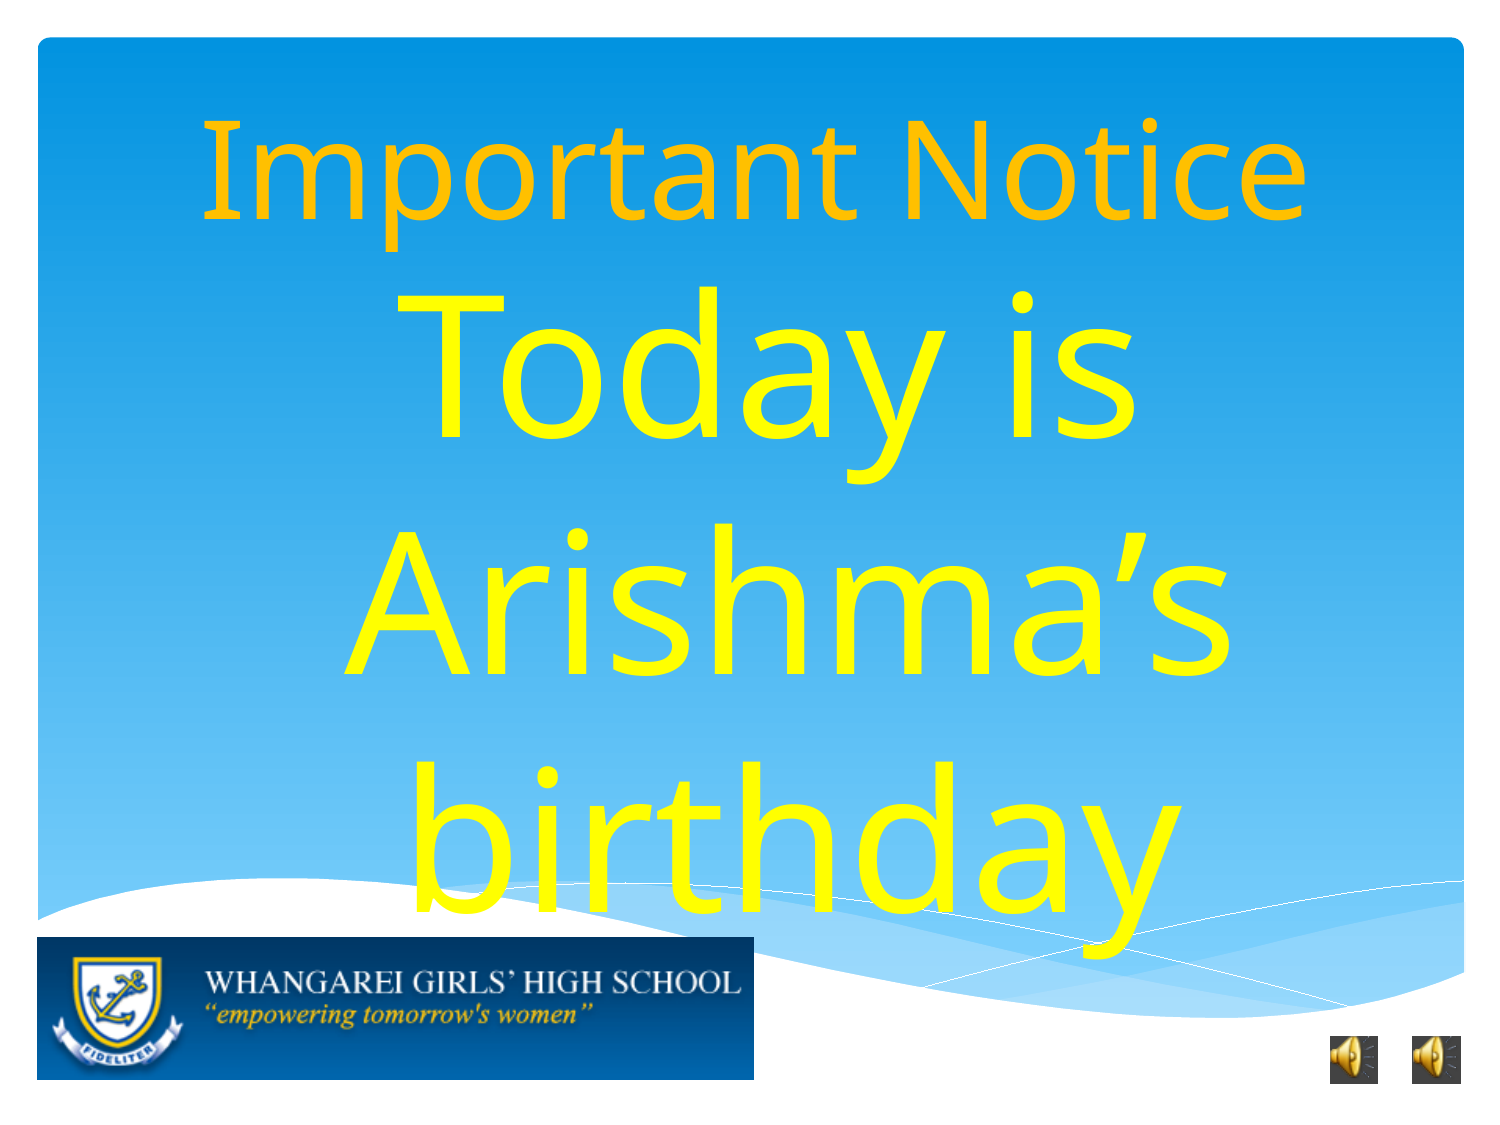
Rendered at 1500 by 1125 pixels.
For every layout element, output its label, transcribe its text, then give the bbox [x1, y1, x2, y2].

text_box Today is Arishma’s birthday [149, 231, 1391, 963]
picture [37, 937, 754, 1080]
text_box Important Notice [149, 37, 1362, 255]
picture [1328, 1034, 1380, 1086]
picture [1411, 1034, 1462, 1086]
